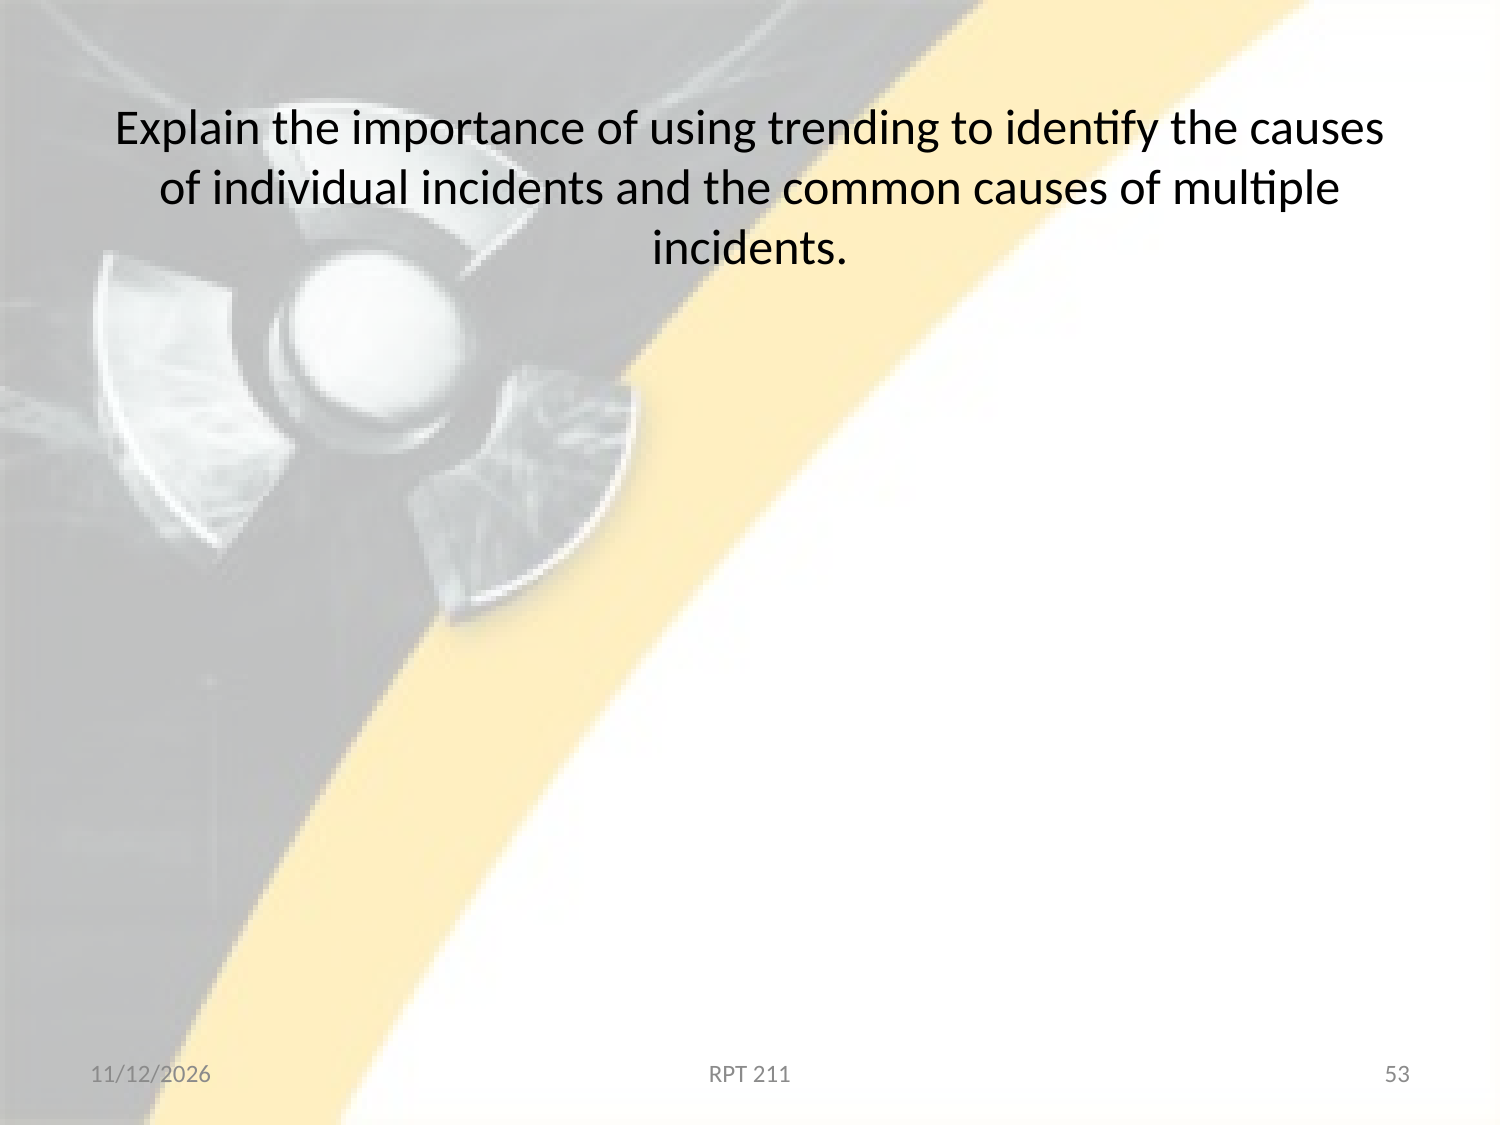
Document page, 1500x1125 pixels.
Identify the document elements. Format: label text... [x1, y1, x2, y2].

title Explain the importance of using trending to identify the causes of individual incidents and the common causes of multiple incidents. [75, 45, 1425, 325]
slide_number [75, 1042, 425, 1103]
footer RPT 211 [512, 1042, 988, 1103]
slide_number 53 [1074, 1042, 1425, 1103]
